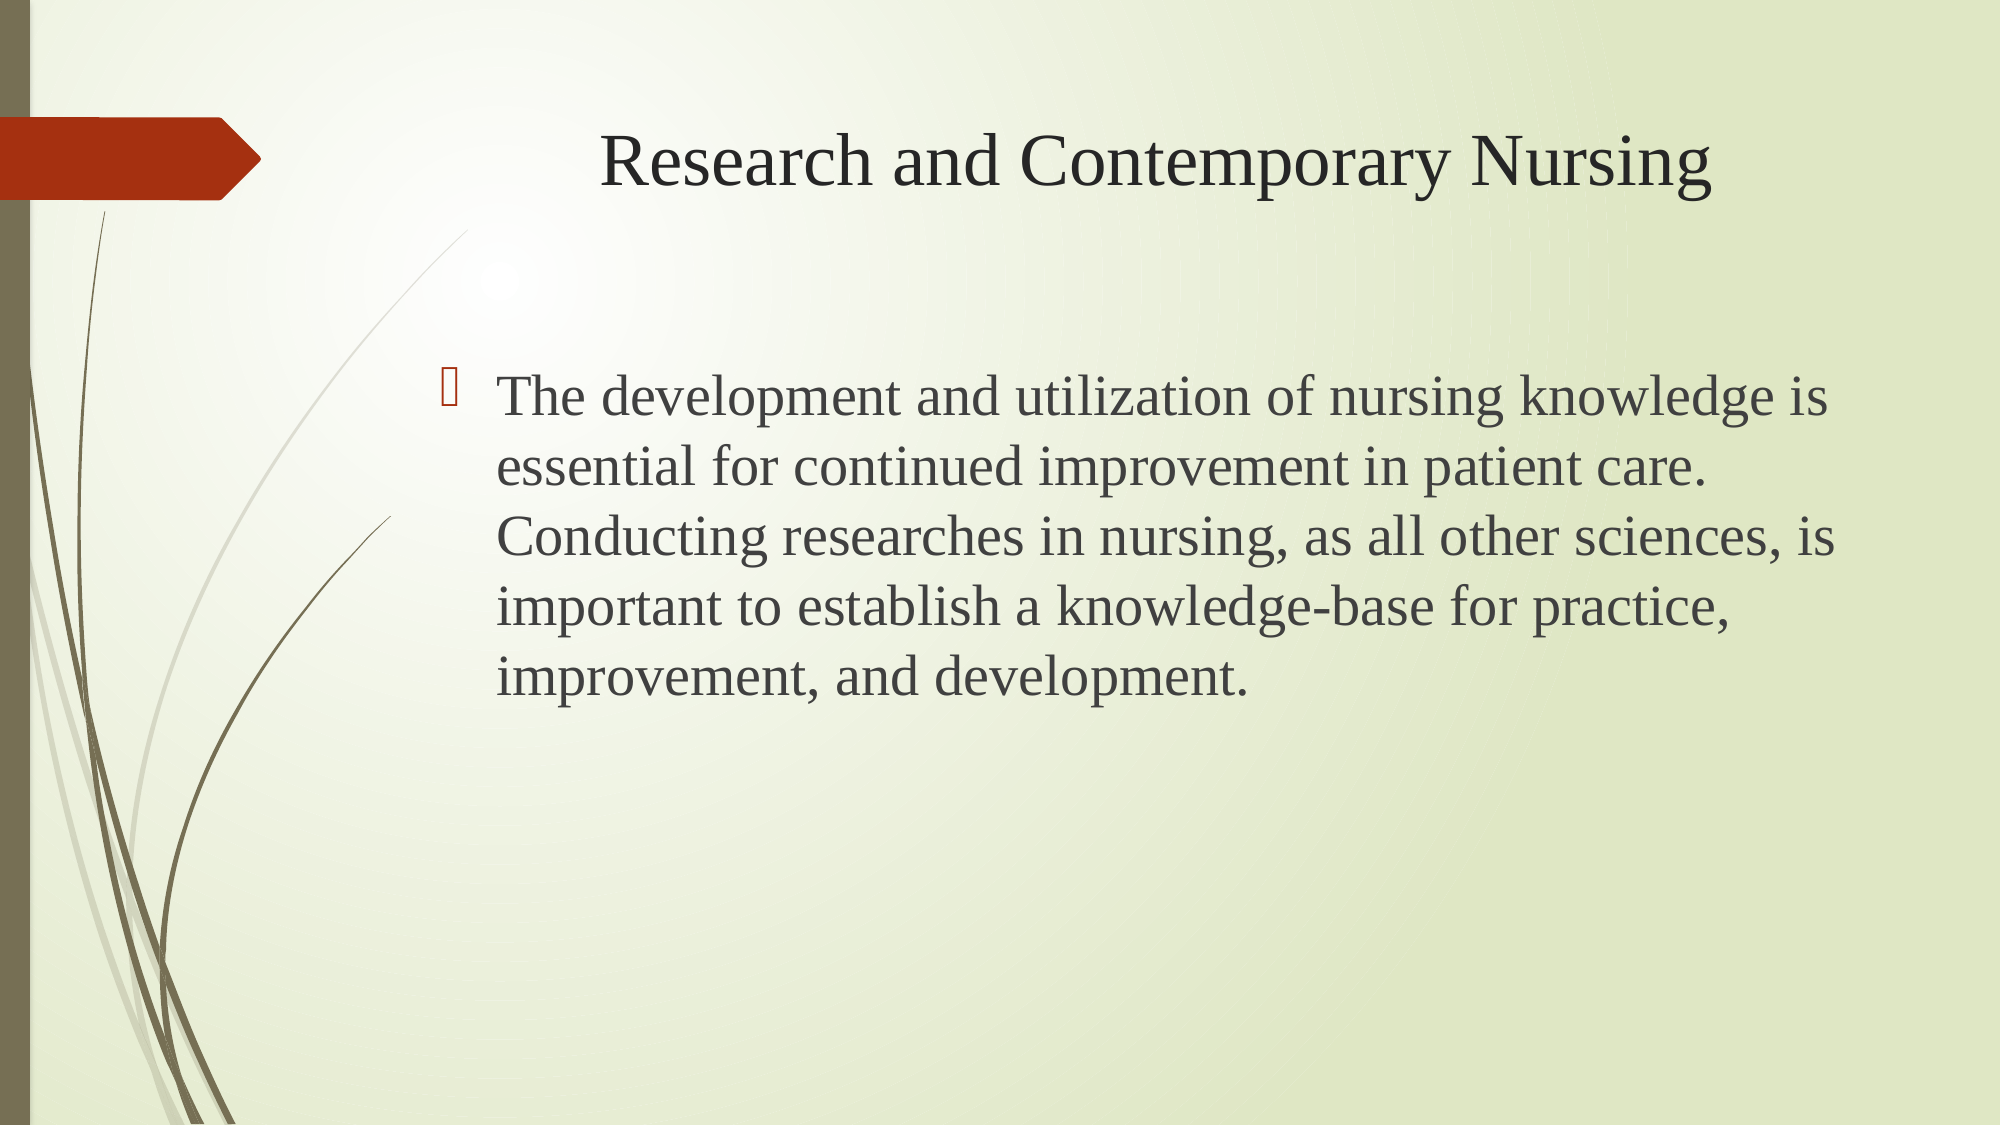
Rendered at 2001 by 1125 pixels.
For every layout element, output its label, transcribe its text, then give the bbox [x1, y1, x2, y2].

list The development and utilization of nursing knowledge is essential for continued improvement in patient care. Conducting researches in nursing, as all other sciences, is important to establish a knowledge-base for practice, improvement, and development. [424, 350, 1888, 970]
title Research and Contemporary Nursing [425, 102, 1888, 313]
